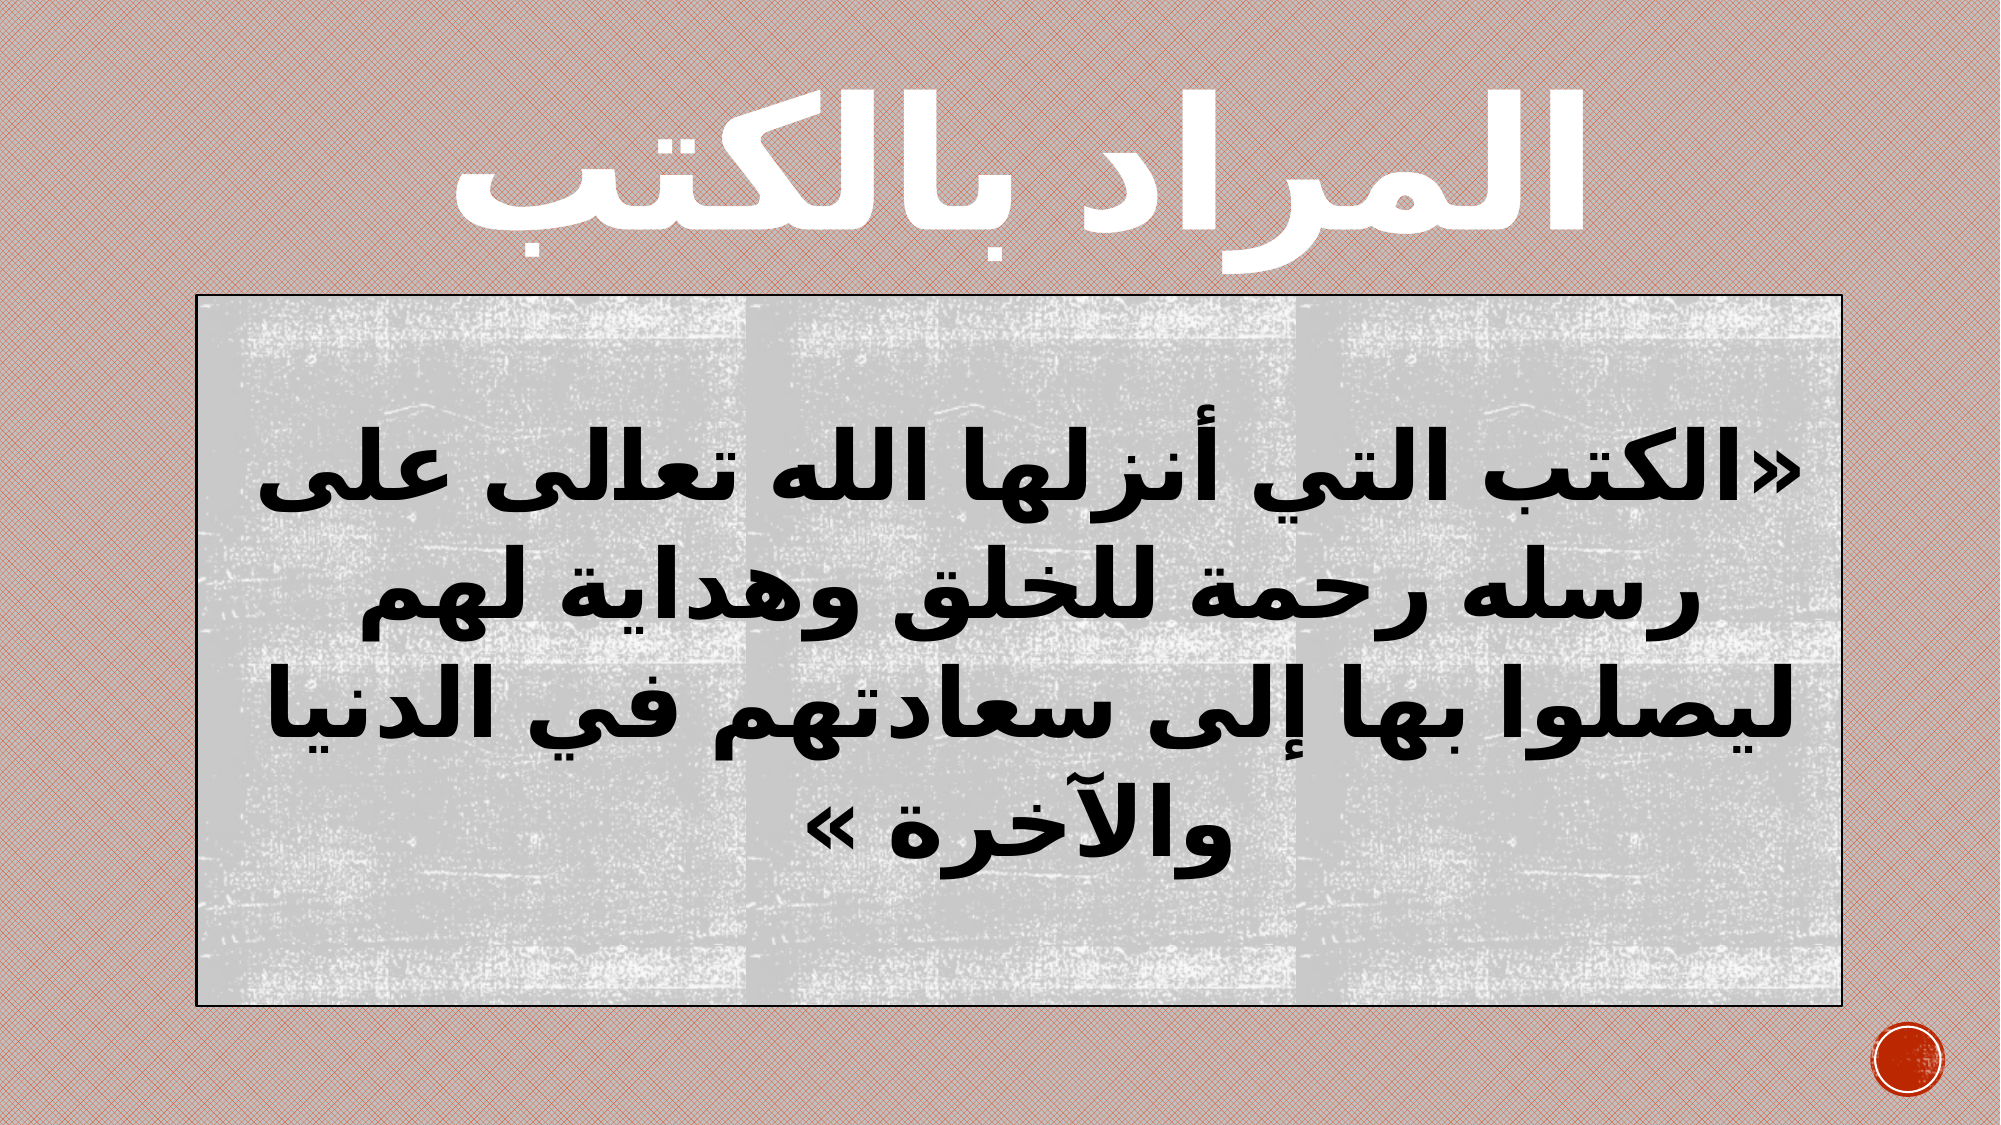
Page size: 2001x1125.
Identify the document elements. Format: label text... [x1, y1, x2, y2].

list «الكتب التي أنزلها الله تعالى على رسله رحمة للخلق وهداية لهم ليصلوا بها إلى سعادتهم في الدنيا والآخرة » [195, 294, 1843, 1007]
title المراد بالكتب [232, 44, 1813, 294]
